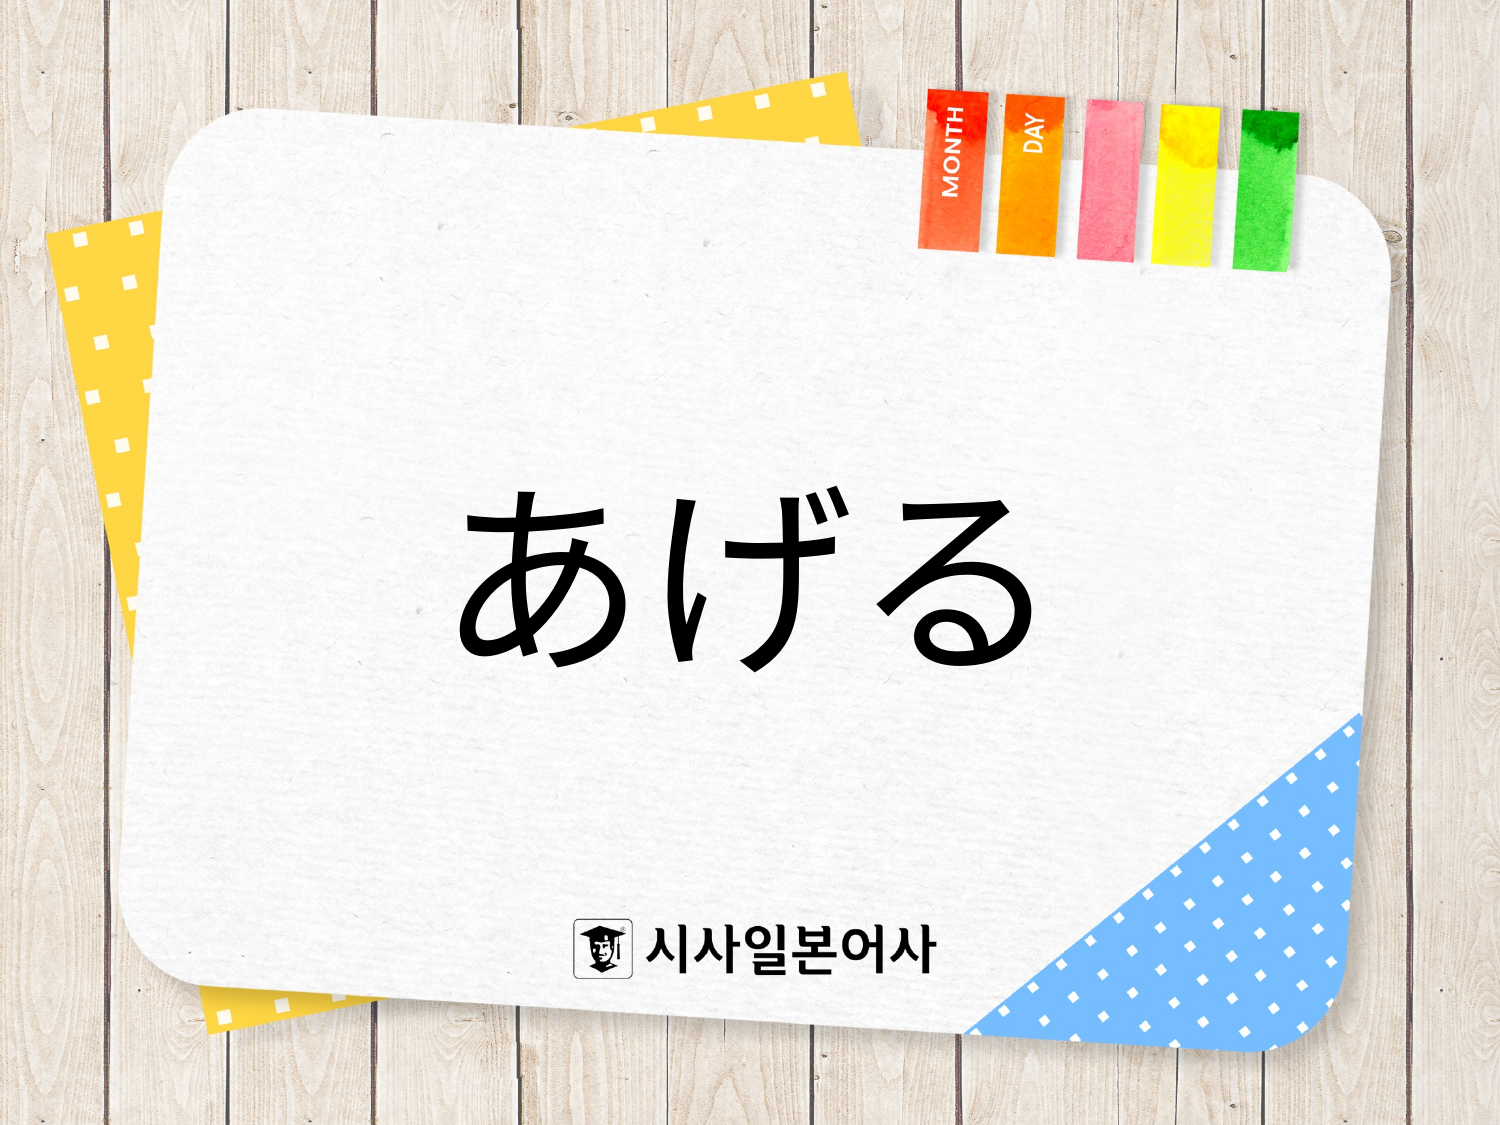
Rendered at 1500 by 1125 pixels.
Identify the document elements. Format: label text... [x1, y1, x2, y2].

picture [0, 0, 1500, 1125]
title あげる [75, 338, 1425, 811]
